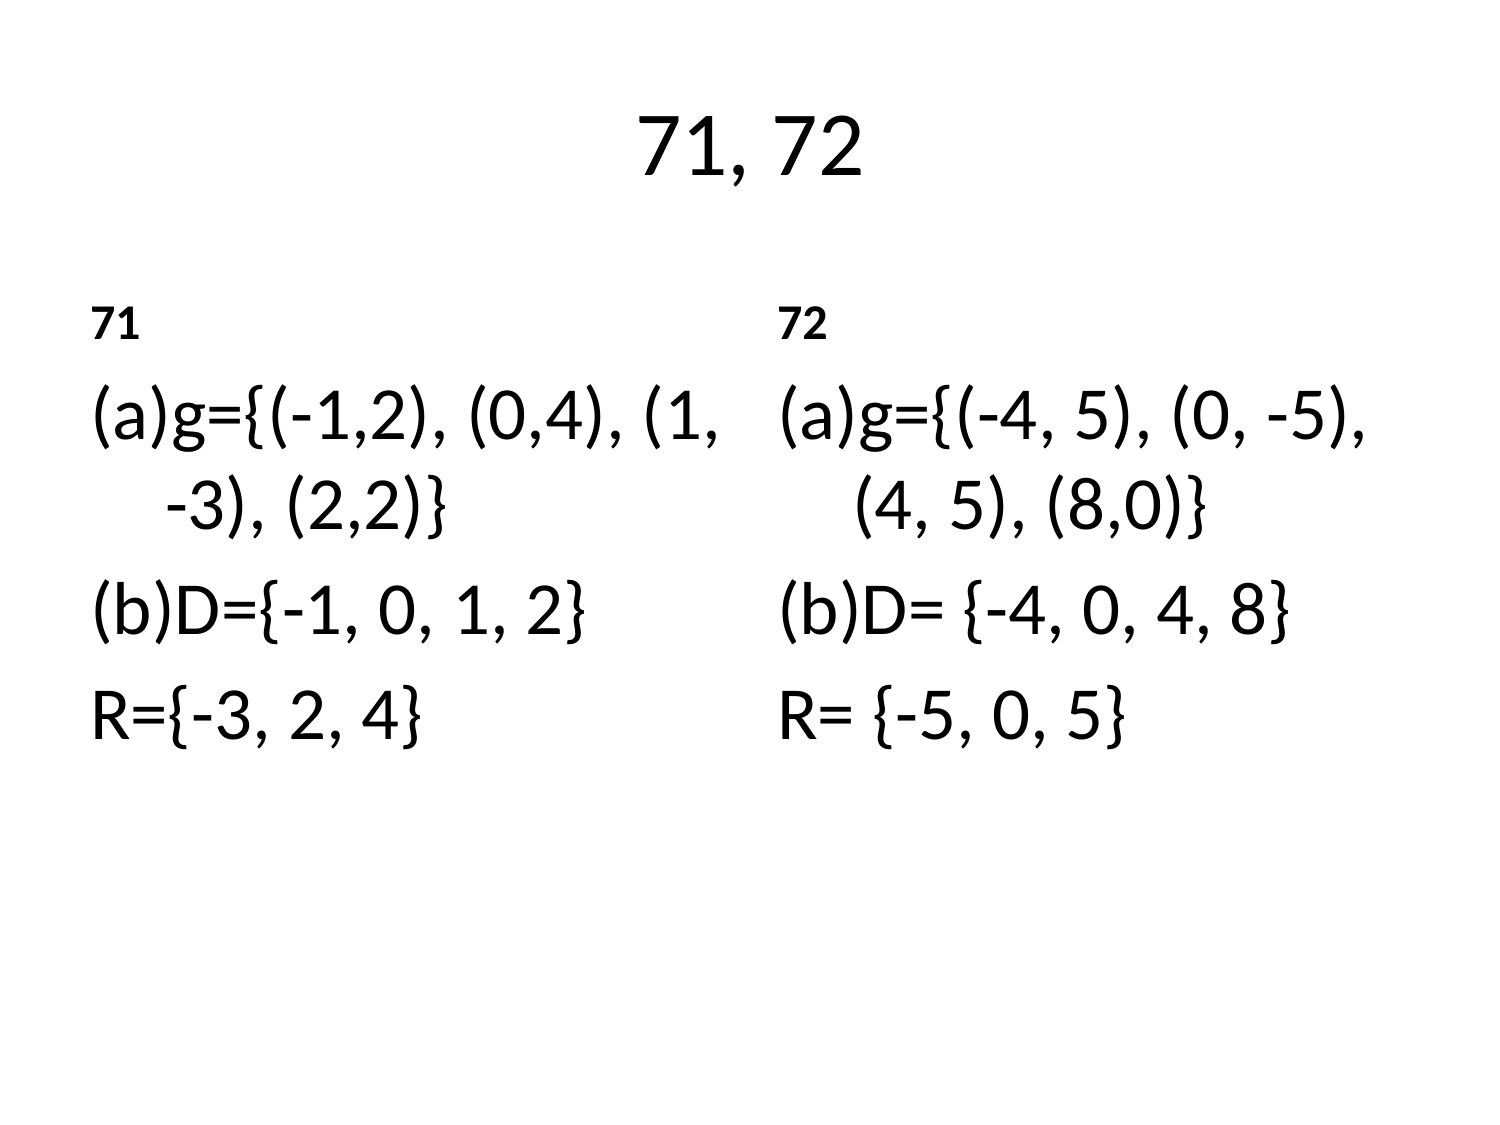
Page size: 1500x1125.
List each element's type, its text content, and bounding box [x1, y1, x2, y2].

list 72 [761, 251, 1425, 356]
list 71 [75, 251, 738, 356]
title 71, 72 [75, 45, 1425, 233]
list g={(-1,2), (0,4), (1, -3), (2,2)} D={-1, 0, 1, 2} R={-3, 2, 4} [75, 356, 738, 1005]
list g={(-4, 5), (0, -5), (4, 5), (8,0)} D= {-4, 0, 4, 8} R= {-5, 0, 5} [761, 356, 1425, 1005]
